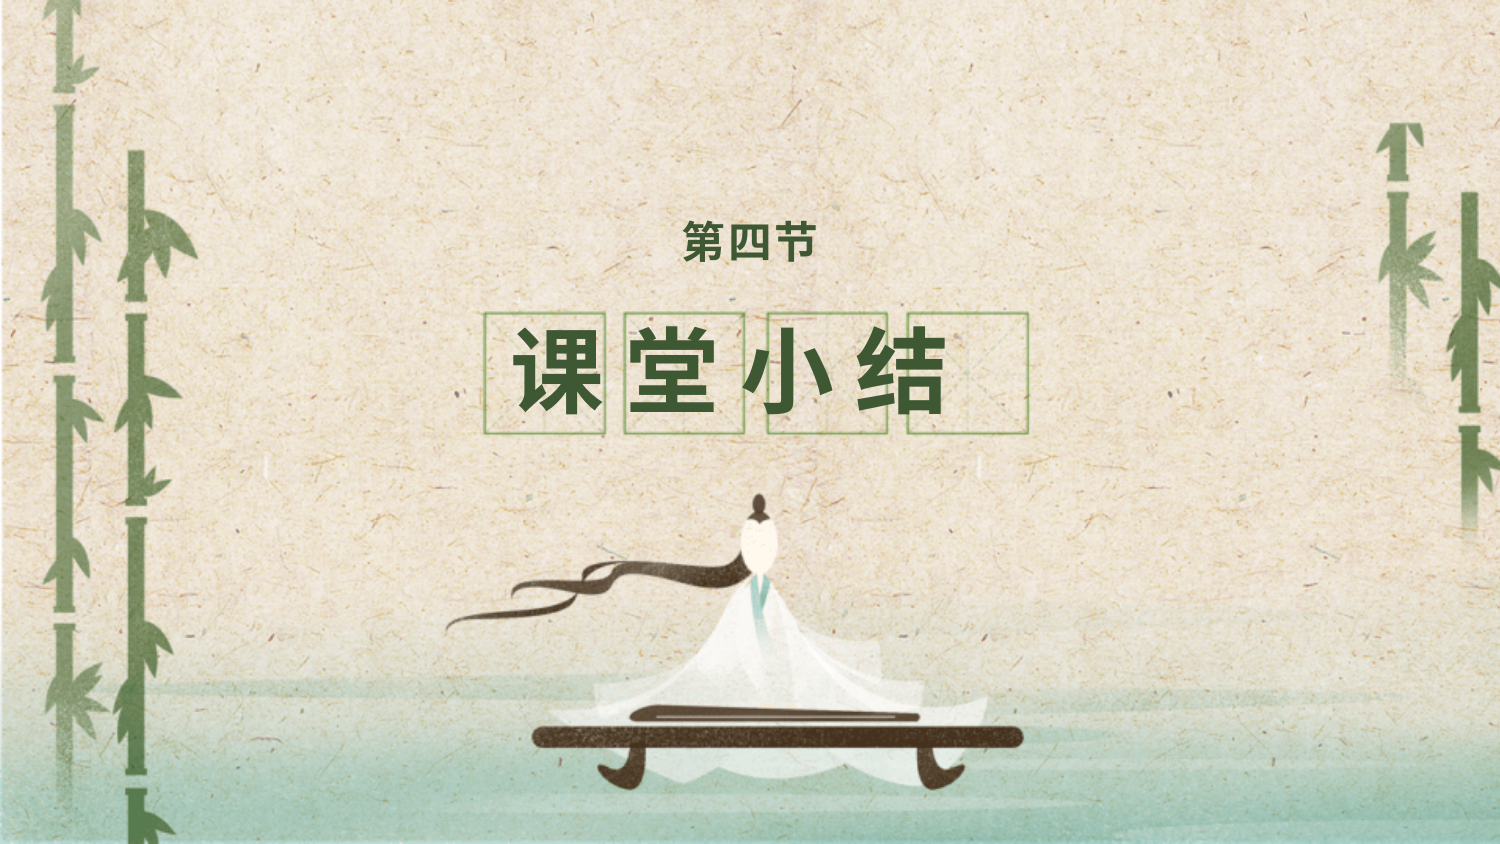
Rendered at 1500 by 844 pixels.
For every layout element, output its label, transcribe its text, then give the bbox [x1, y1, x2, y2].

picture [0, 0, 1500, 844]
text_box 第四节 [669, 209, 831, 273]
text_box 课 堂 小 结 [499, 306, 961, 431]
